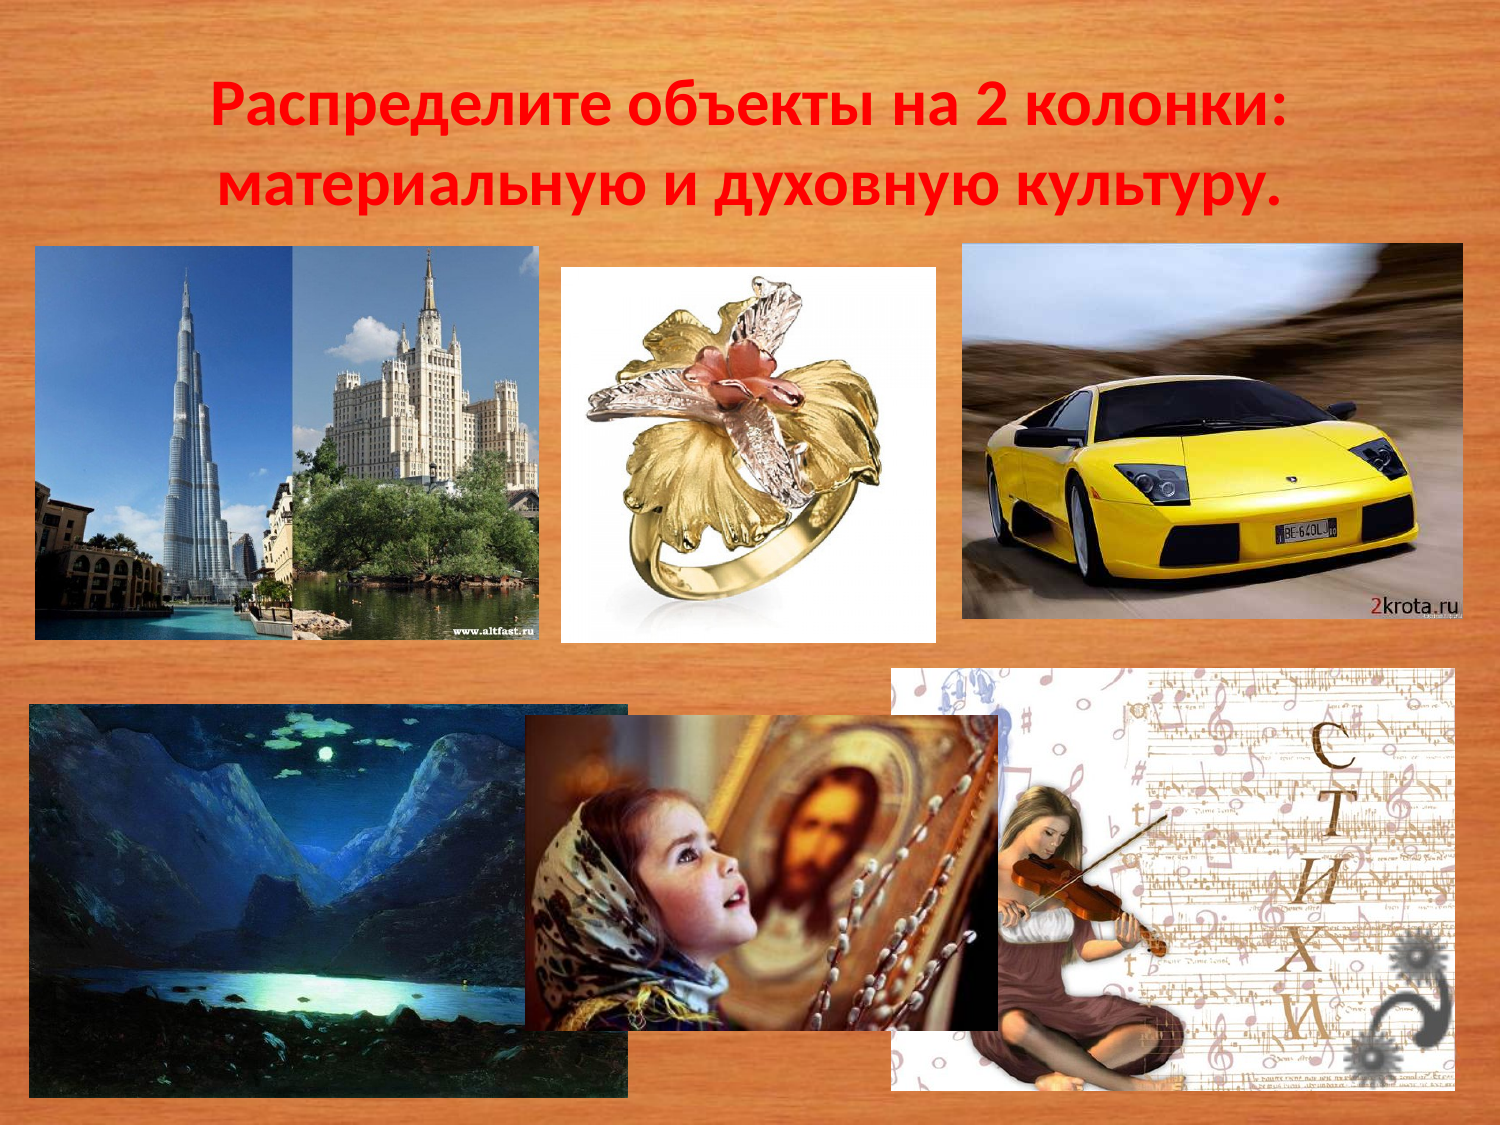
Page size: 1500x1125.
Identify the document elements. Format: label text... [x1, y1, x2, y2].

title Распределите объекты на 2 колонки: материальную и духовную культуру. [75, 45, 1425, 233]
picture [0, 0, 1500, 1125]
list [75, 262, 1425, 714]
